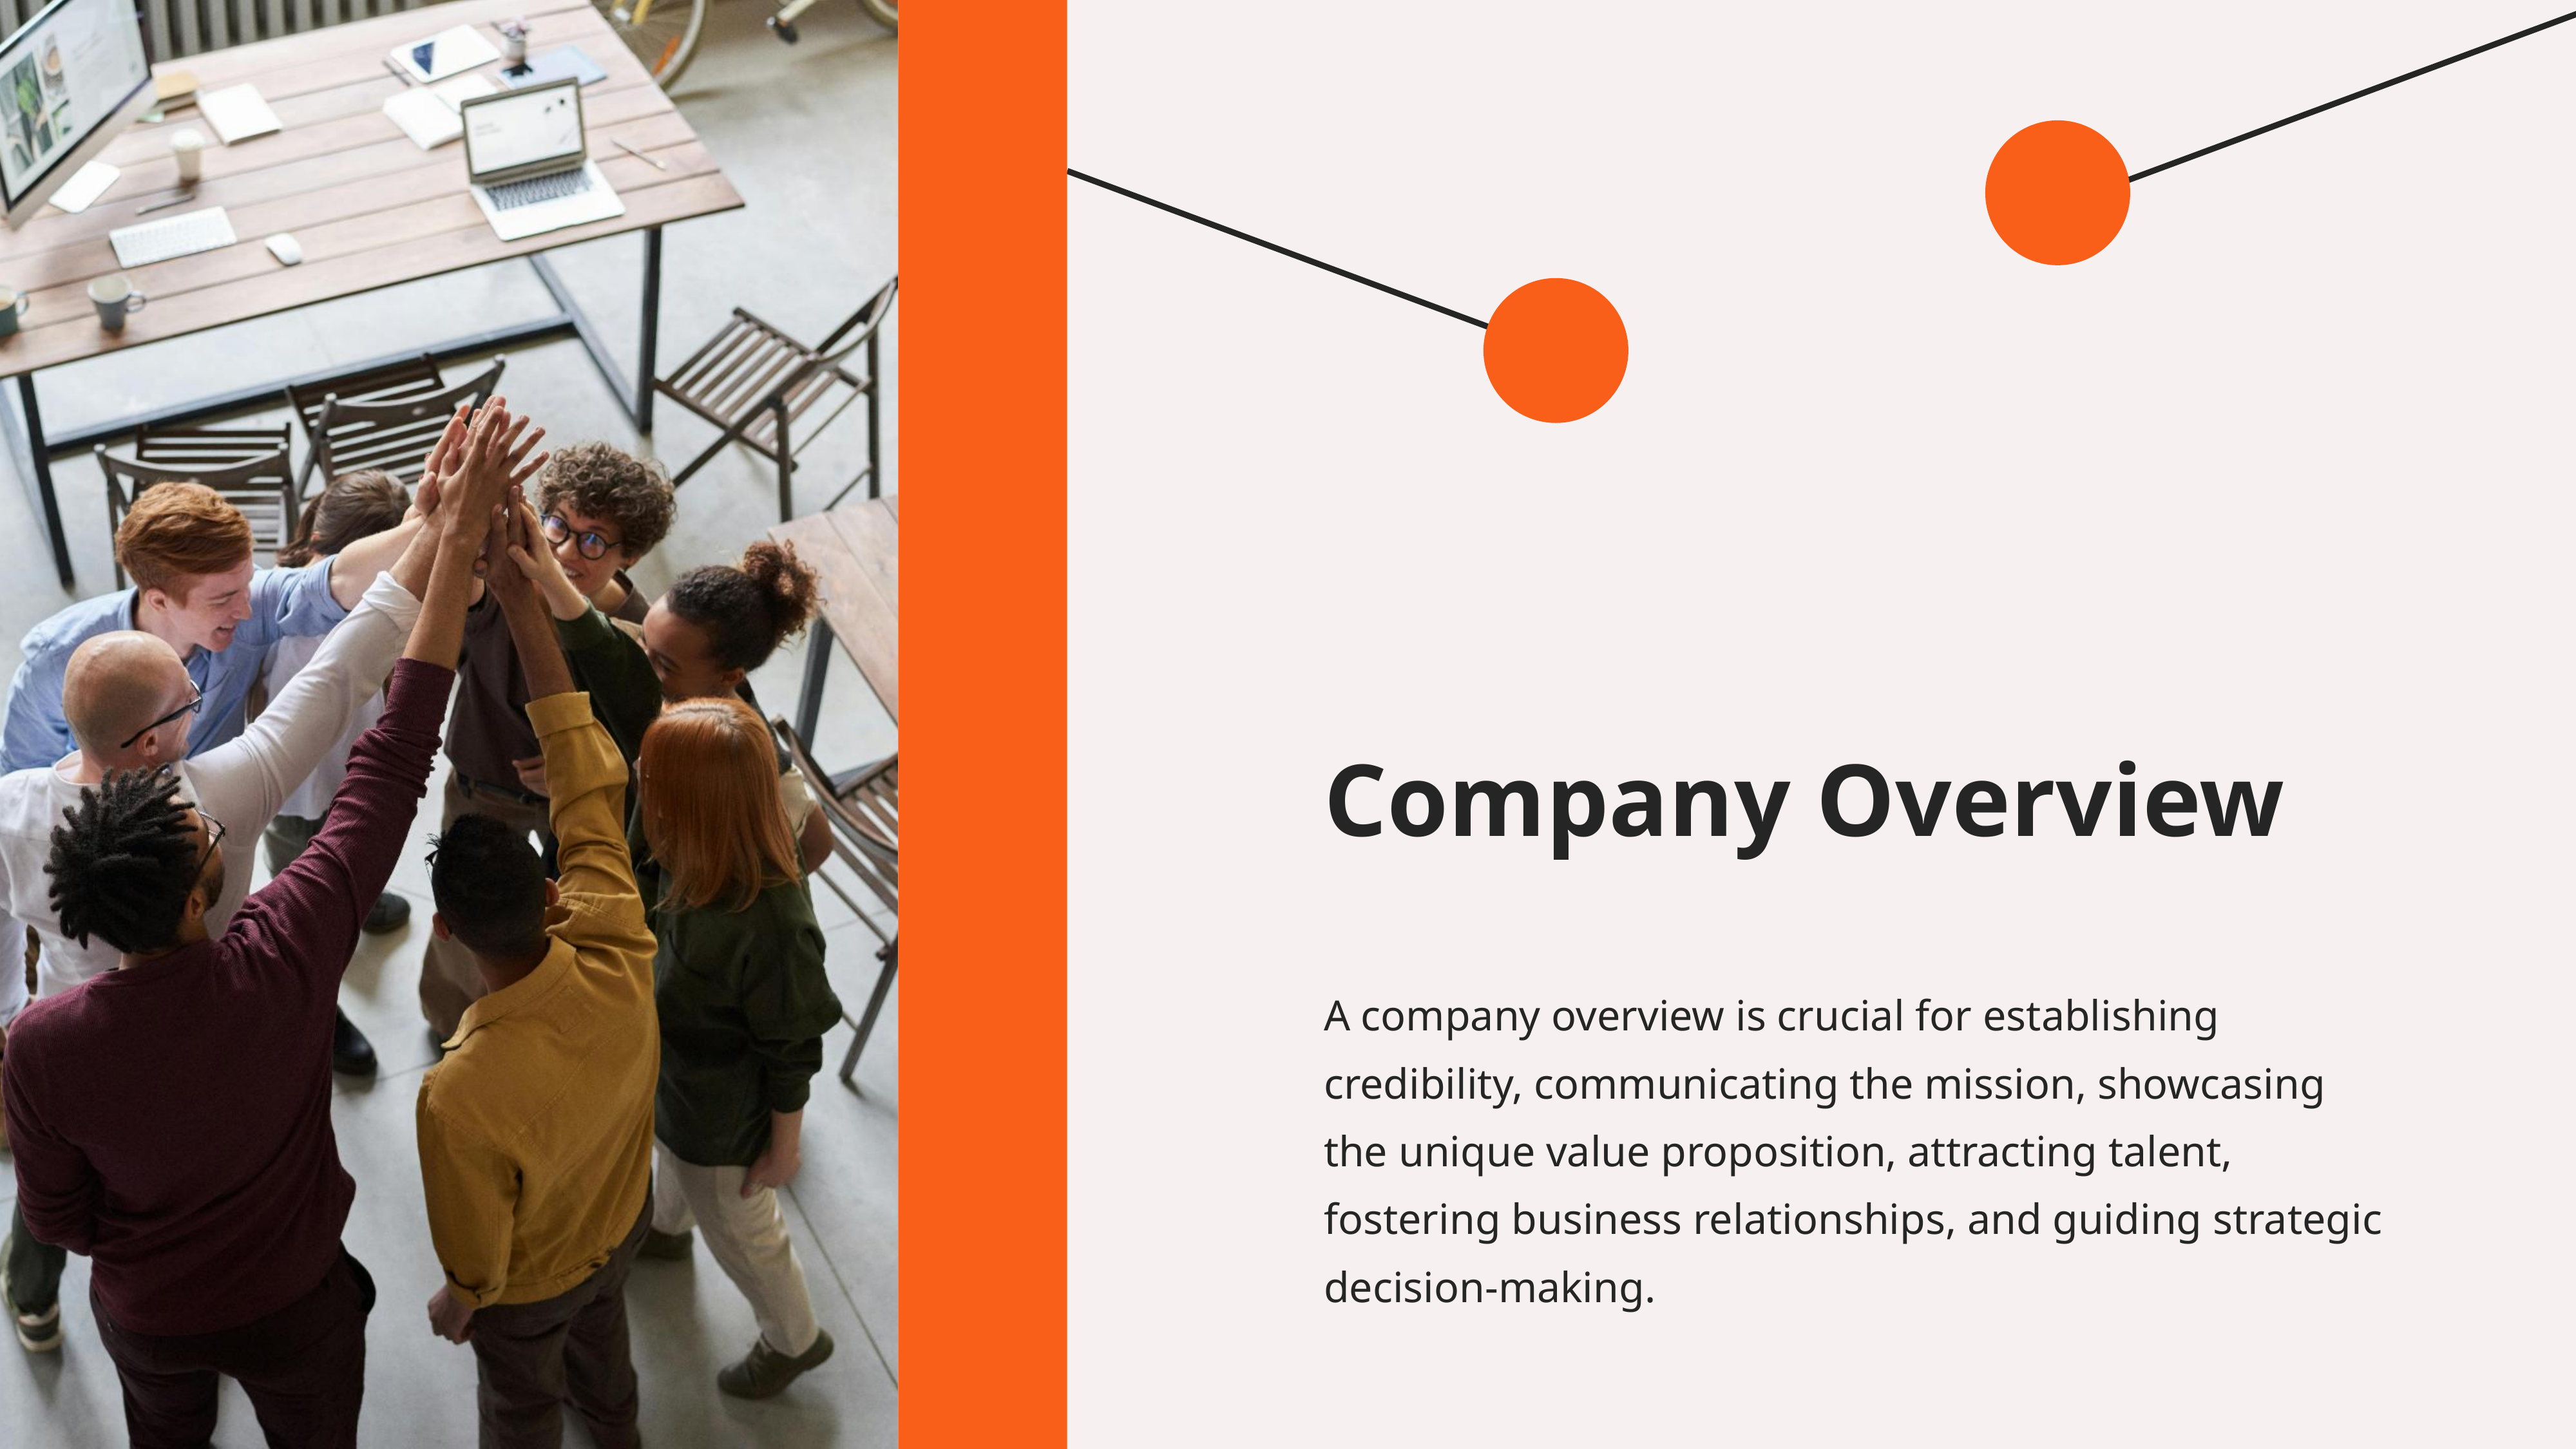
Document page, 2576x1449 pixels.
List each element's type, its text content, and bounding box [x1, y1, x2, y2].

text_box [1984, 122, 2128, 266]
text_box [1067, 171, 1606, 370]
text_box [899, 0, 1068, 1449]
text_box A company overview is crucial for establishing credibility, communicating the mission, showcasing the unique value proposition, attracting talent, fostering business relationships, and guiding strategic decision-making. [1314, 966, 2398, 1316]
picture [0, 0, 899, 1449]
text_box [1485, 297, 1629, 424]
text_box Company Overview [1314, 720, 2398, 861]
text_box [2040, 13, 2576, 213]
